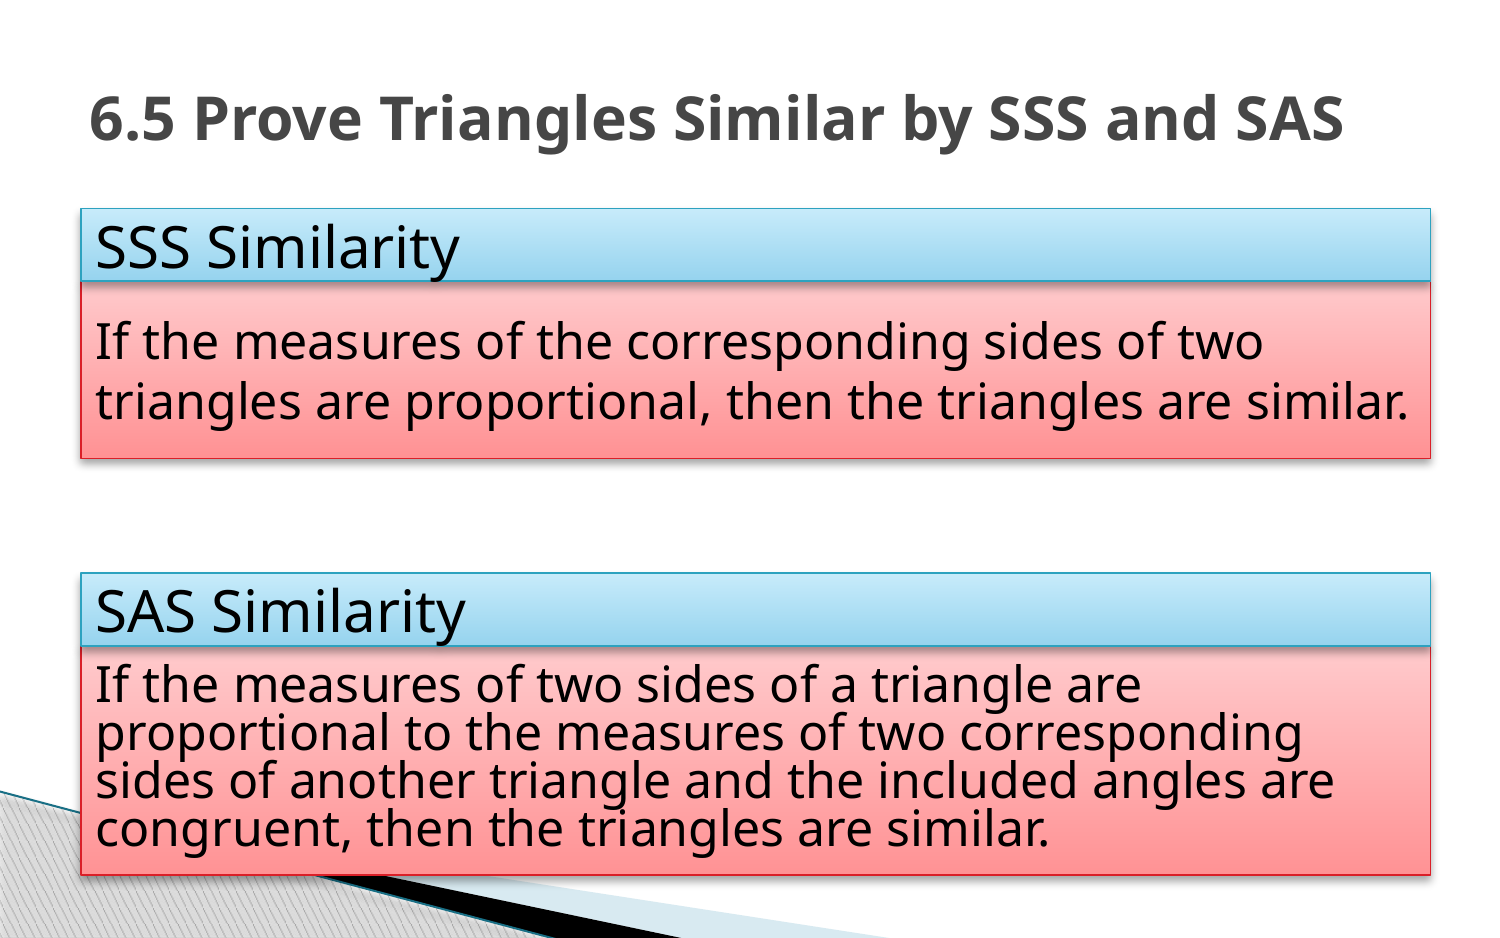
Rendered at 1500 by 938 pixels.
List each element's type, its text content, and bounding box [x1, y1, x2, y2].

text_box SAS Similarity [80, 572, 1431, 647]
title 6.5 Prove Triangles Similar by SSS and SAS [75, 37, 1425, 194]
text_box If the measures of two sides of a triangle are proportional to the measures of two corresponding sides of another triangle and the included angles are congruent, then the triangles are similar. [80, 657, 1431, 876]
text_box If the measures of the corresponding sides of two triangles are proportional, then the triangles are similar. [80, 292, 1431, 459]
text_box SSS Similarity [80, 208, 1431, 282]
